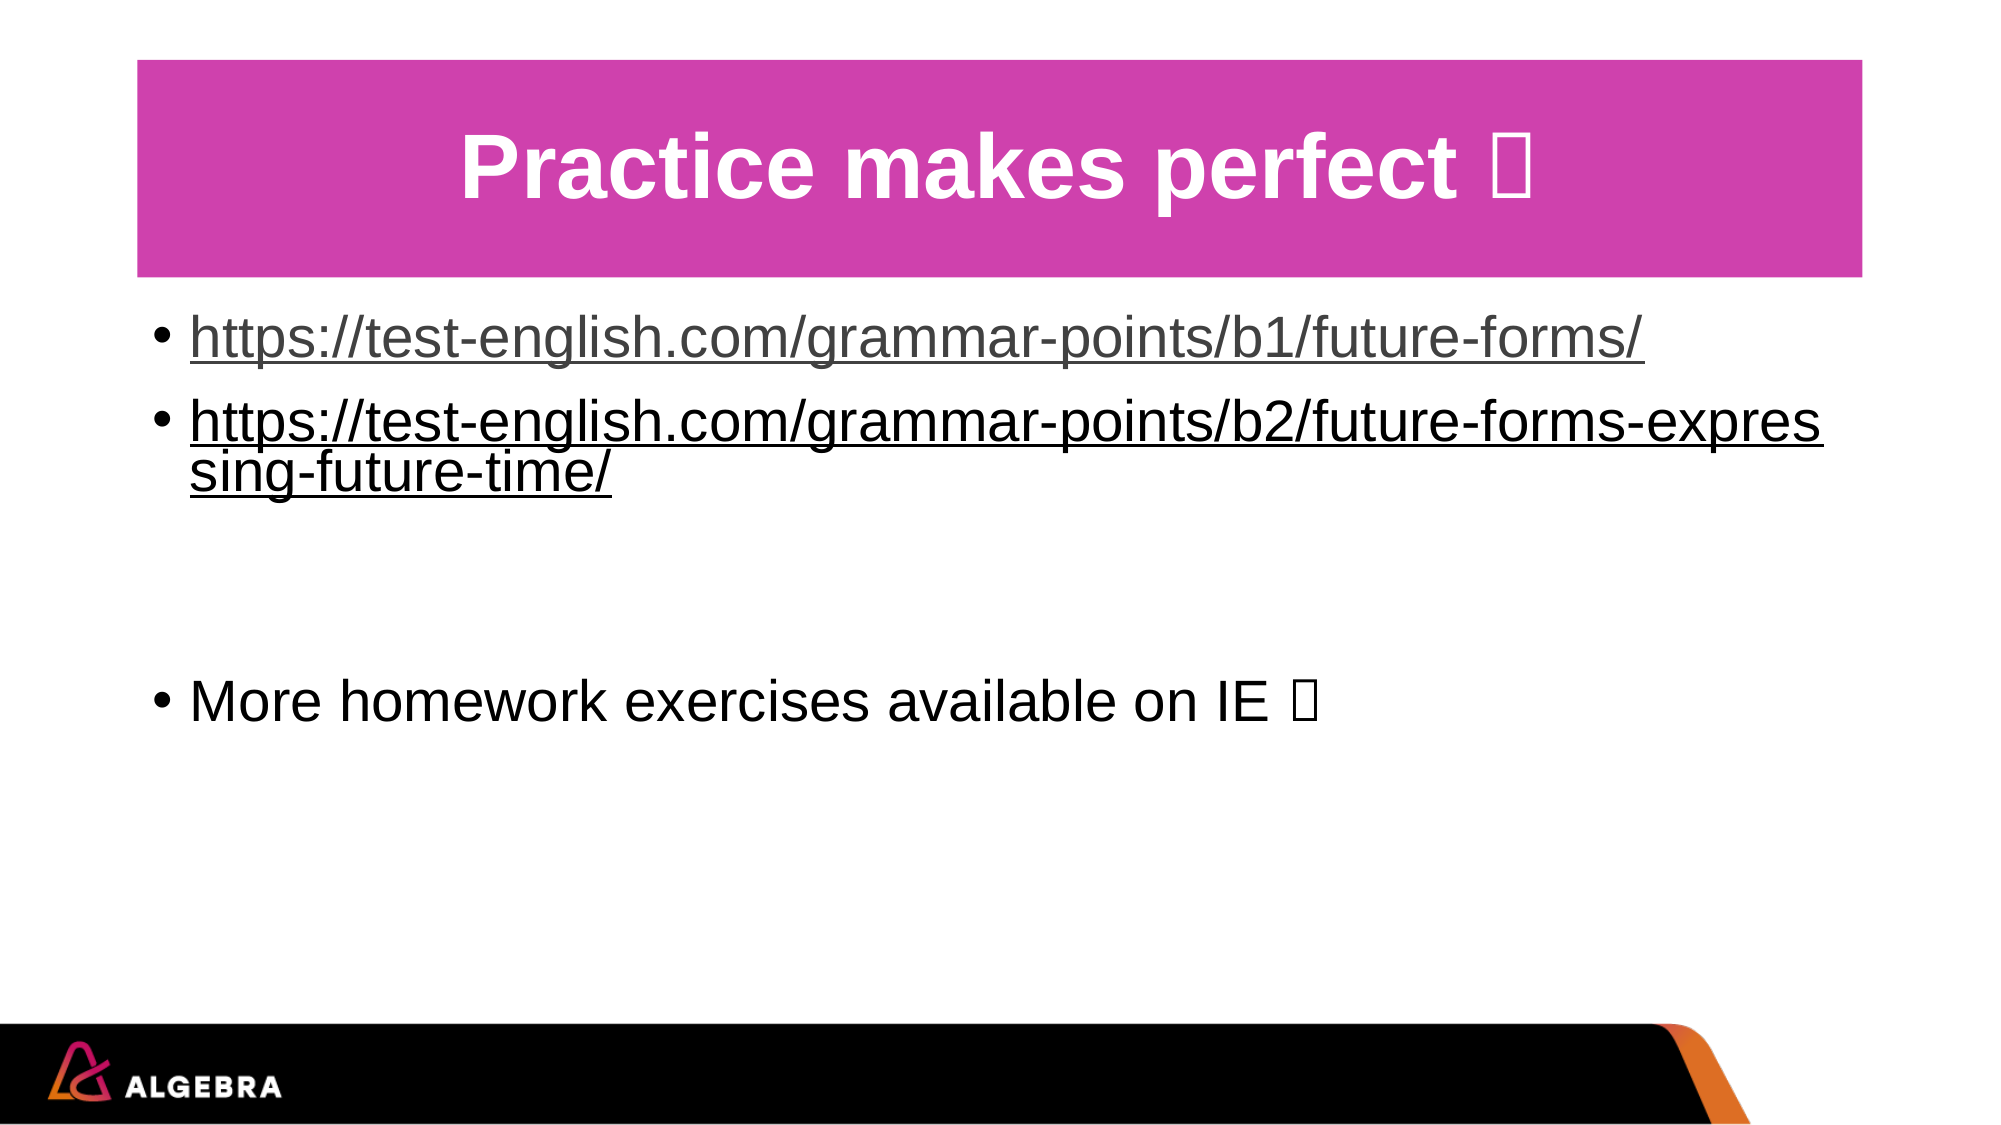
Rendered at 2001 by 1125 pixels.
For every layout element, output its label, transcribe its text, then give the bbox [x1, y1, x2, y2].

picture [0, 1023, 1958, 1125]
title Practice makes perfect  [137, 59, 1863, 278]
list https://test-english.com/grammar-points/b1/future-forms/ https://test-english.com/grammar-points/b2/future-forms-expressing-future-time/ More homework exercises available on IE  [137, 299, 1863, 1014]
